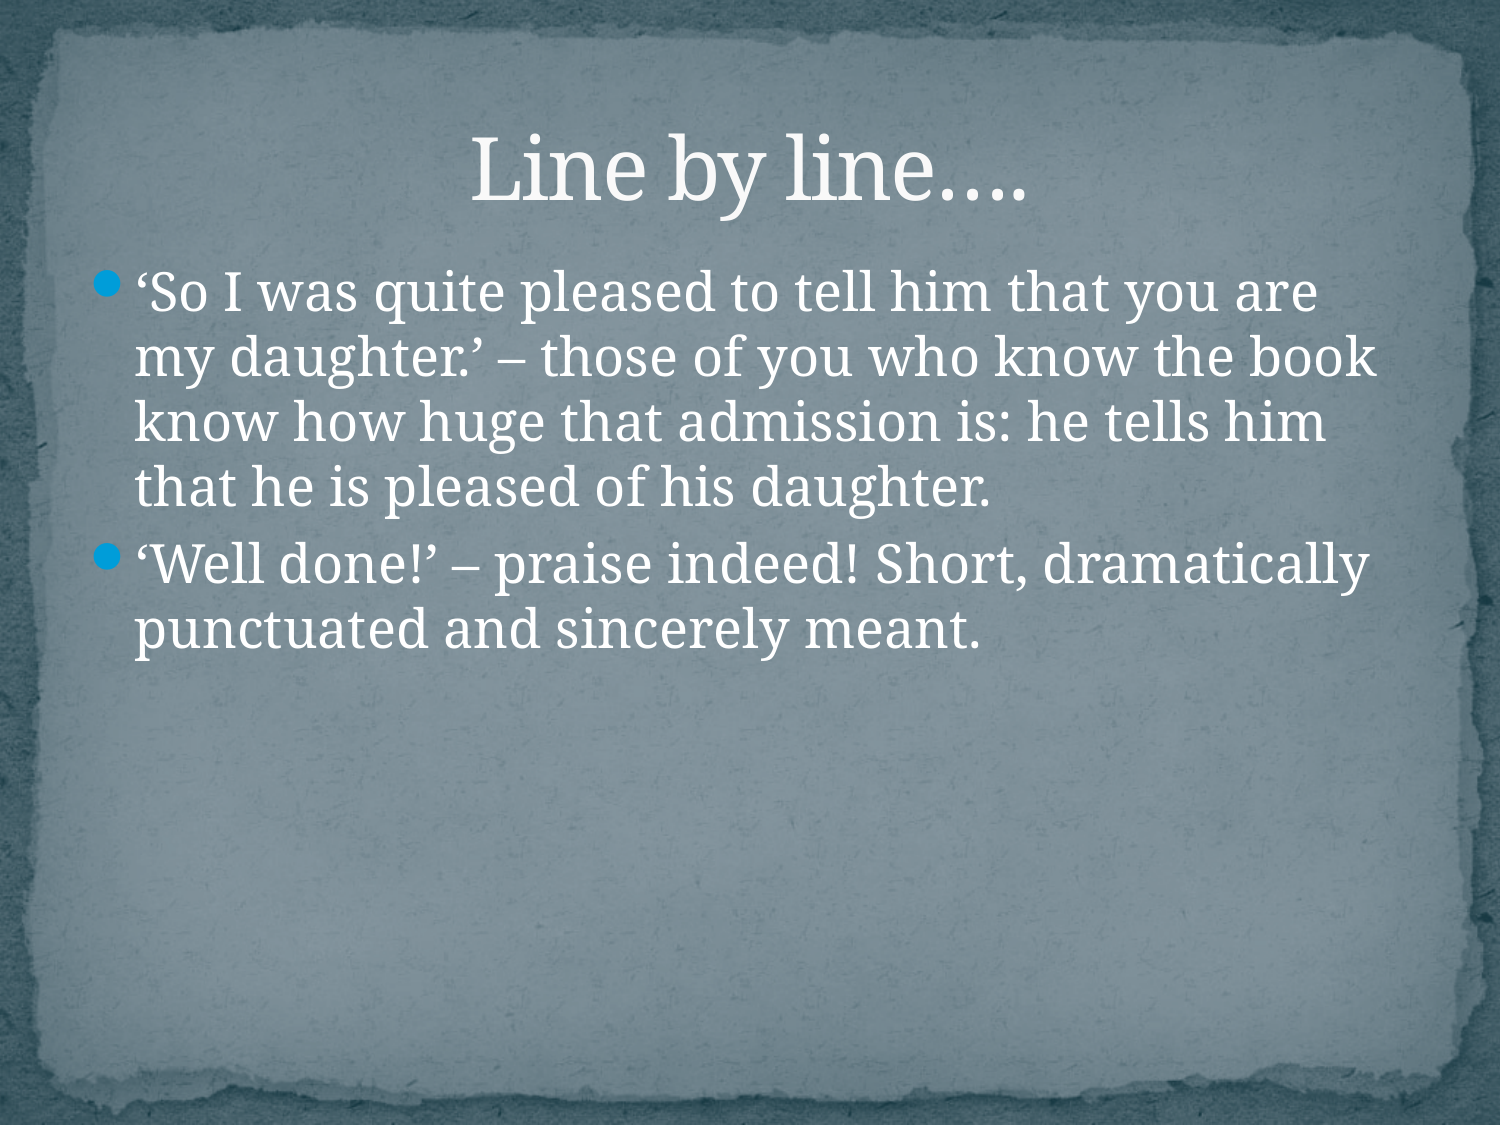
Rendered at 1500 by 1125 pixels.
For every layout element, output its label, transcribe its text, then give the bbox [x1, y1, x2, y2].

list ‘So I was quite pleased to tell him that you are my daughter.’ – those of you who know the book know how huge that admission is: he tells him that he is pleased of his daughter. ‘Well done!’ – praise indeed! Short, dramatically punctuated and sincerely meant. [75, 249, 1425, 1000]
title Line by line…. [74, 24, 1425, 225]
